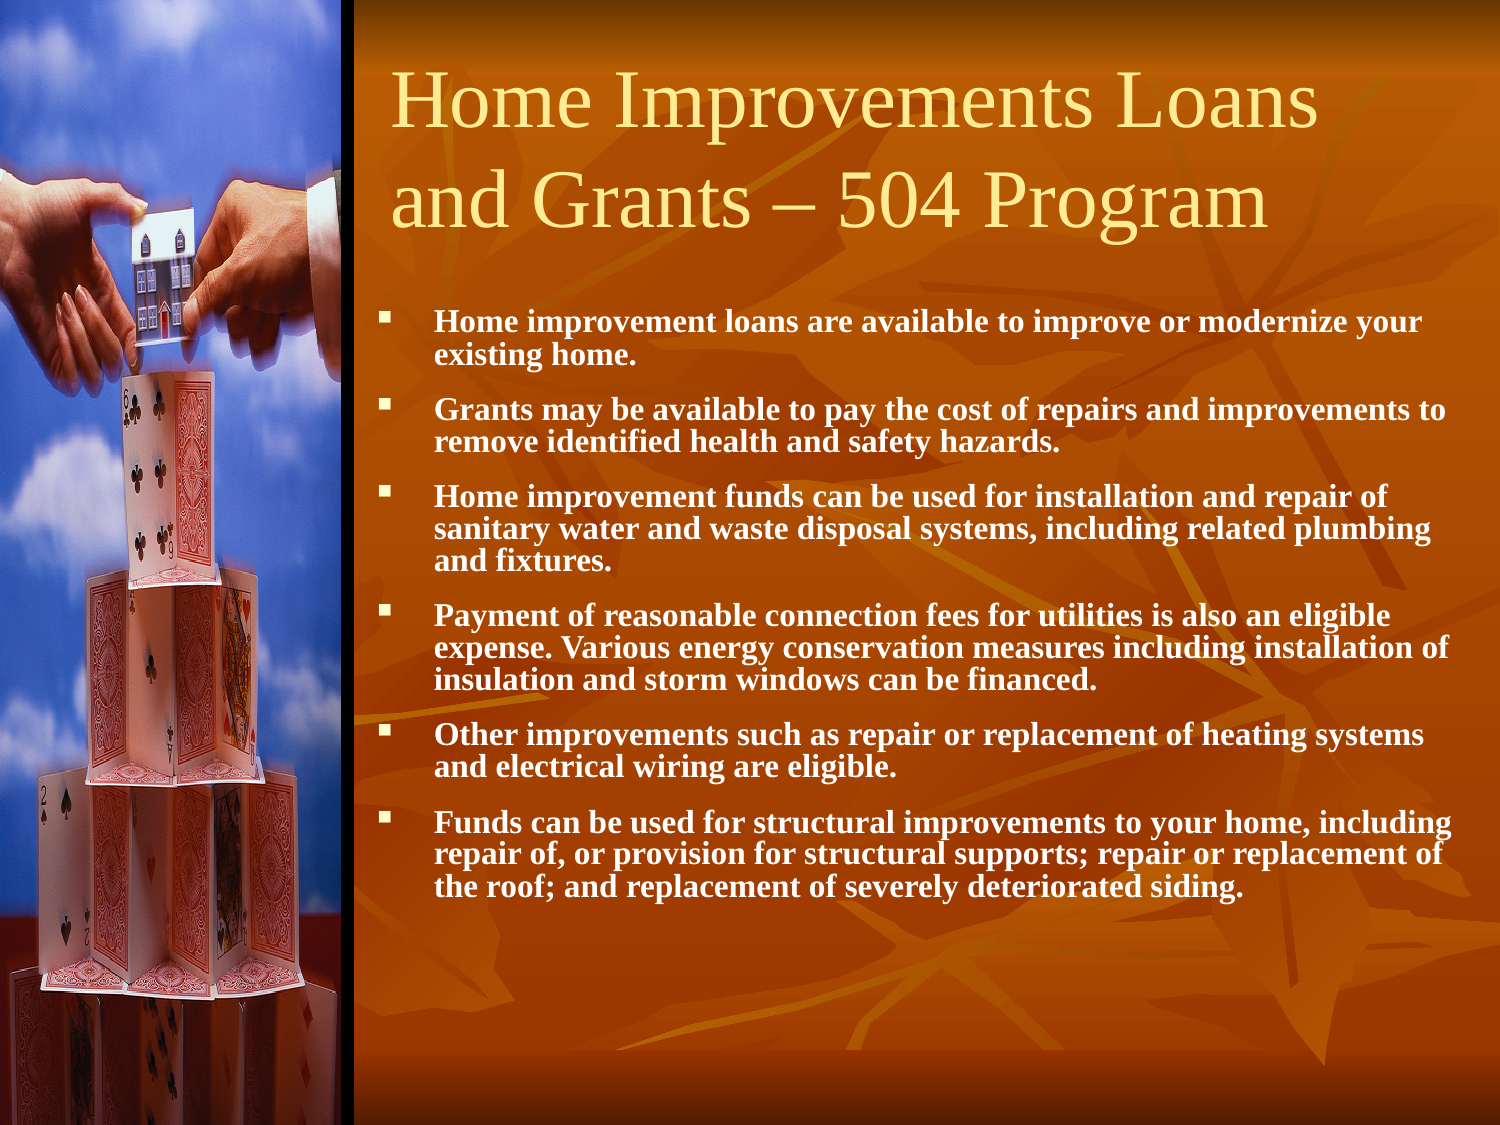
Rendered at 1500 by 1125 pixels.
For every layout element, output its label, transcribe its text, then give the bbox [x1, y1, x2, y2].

list Home improvement loans are available to improve or modernize your existing home. Grants may be available to pay the cost of repairs and improvements to remove identified health and safety hazards. Home improvement funds can be used for installation and repair of sanitary water and waste disposal systems, including related plumbing and fixtures. Payment of reasonable connection fees for utilities is also an eligible expense. Various energy conservation measures including installation of insulation and storm windows can be financed. Other improvements such as repair or replacement of heating systems and electrical wiring are eligible. Funds can be used for structural improvements to your home, including repair of, or provision for structural supports; repair or replacement of the roof; and replacement of severely deteriorated siding. [362, 299, 1476, 1043]
title Home Improvements Loans and Grants – 504 Program [374, 99, 1376, 288]
picture [0, 0, 342, 1125]
